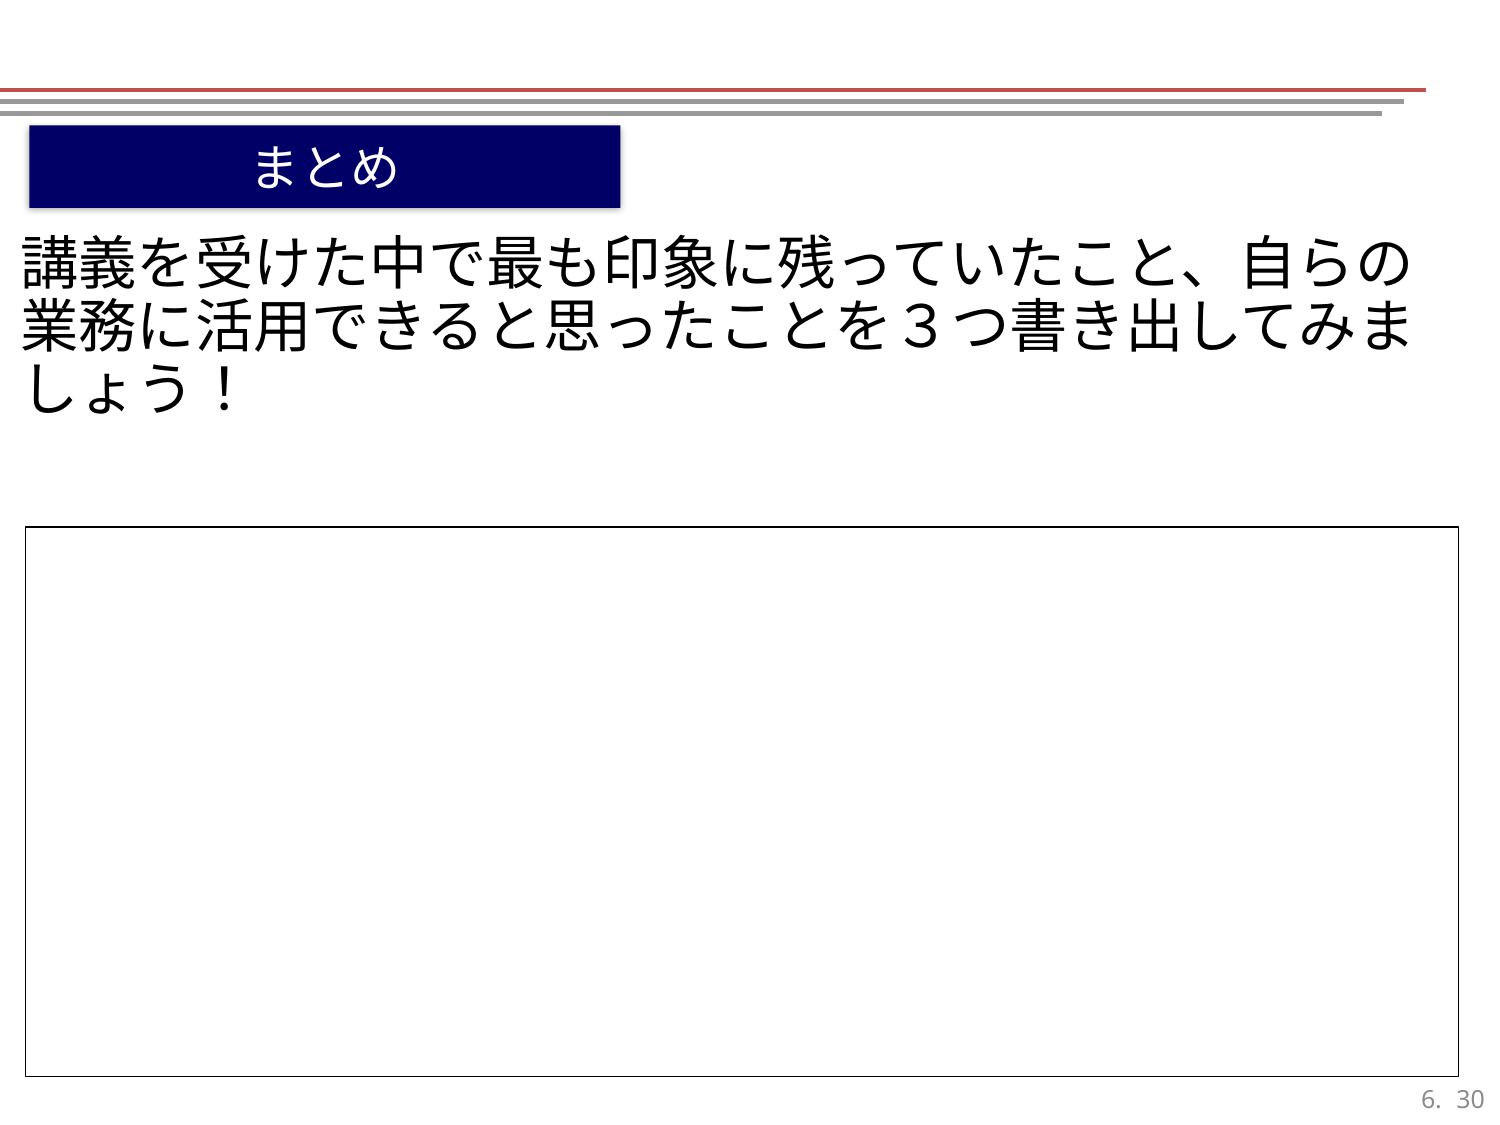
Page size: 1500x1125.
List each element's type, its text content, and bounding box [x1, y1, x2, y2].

text_box [24, 525, 1461, 1078]
text_box 講義を受けた中で最も印象に残っていたこと、自らの業務に活用できると思ったことを３つ書き出してみましょう！ [4, 225, 1484, 399]
slide_number 29 [1381, 1065, 1500, 1125]
text_box まとめ [29, 125, 621, 208]
